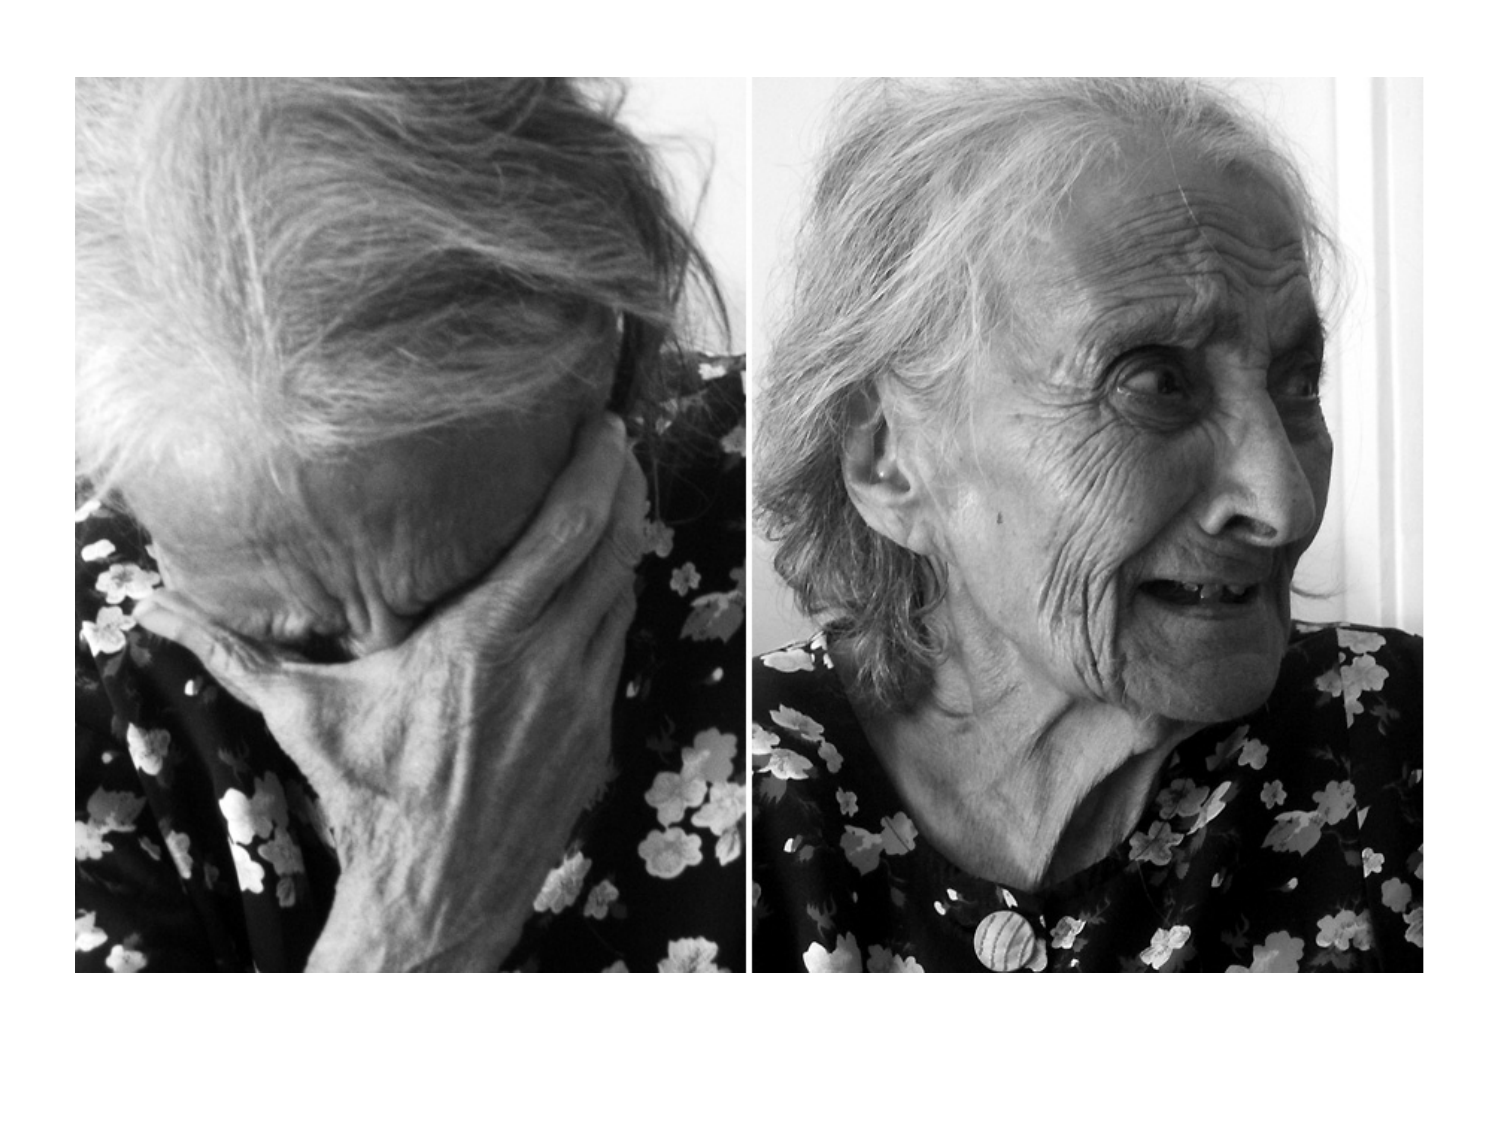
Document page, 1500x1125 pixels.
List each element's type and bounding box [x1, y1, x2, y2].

list [74, 77, 1426, 973]
